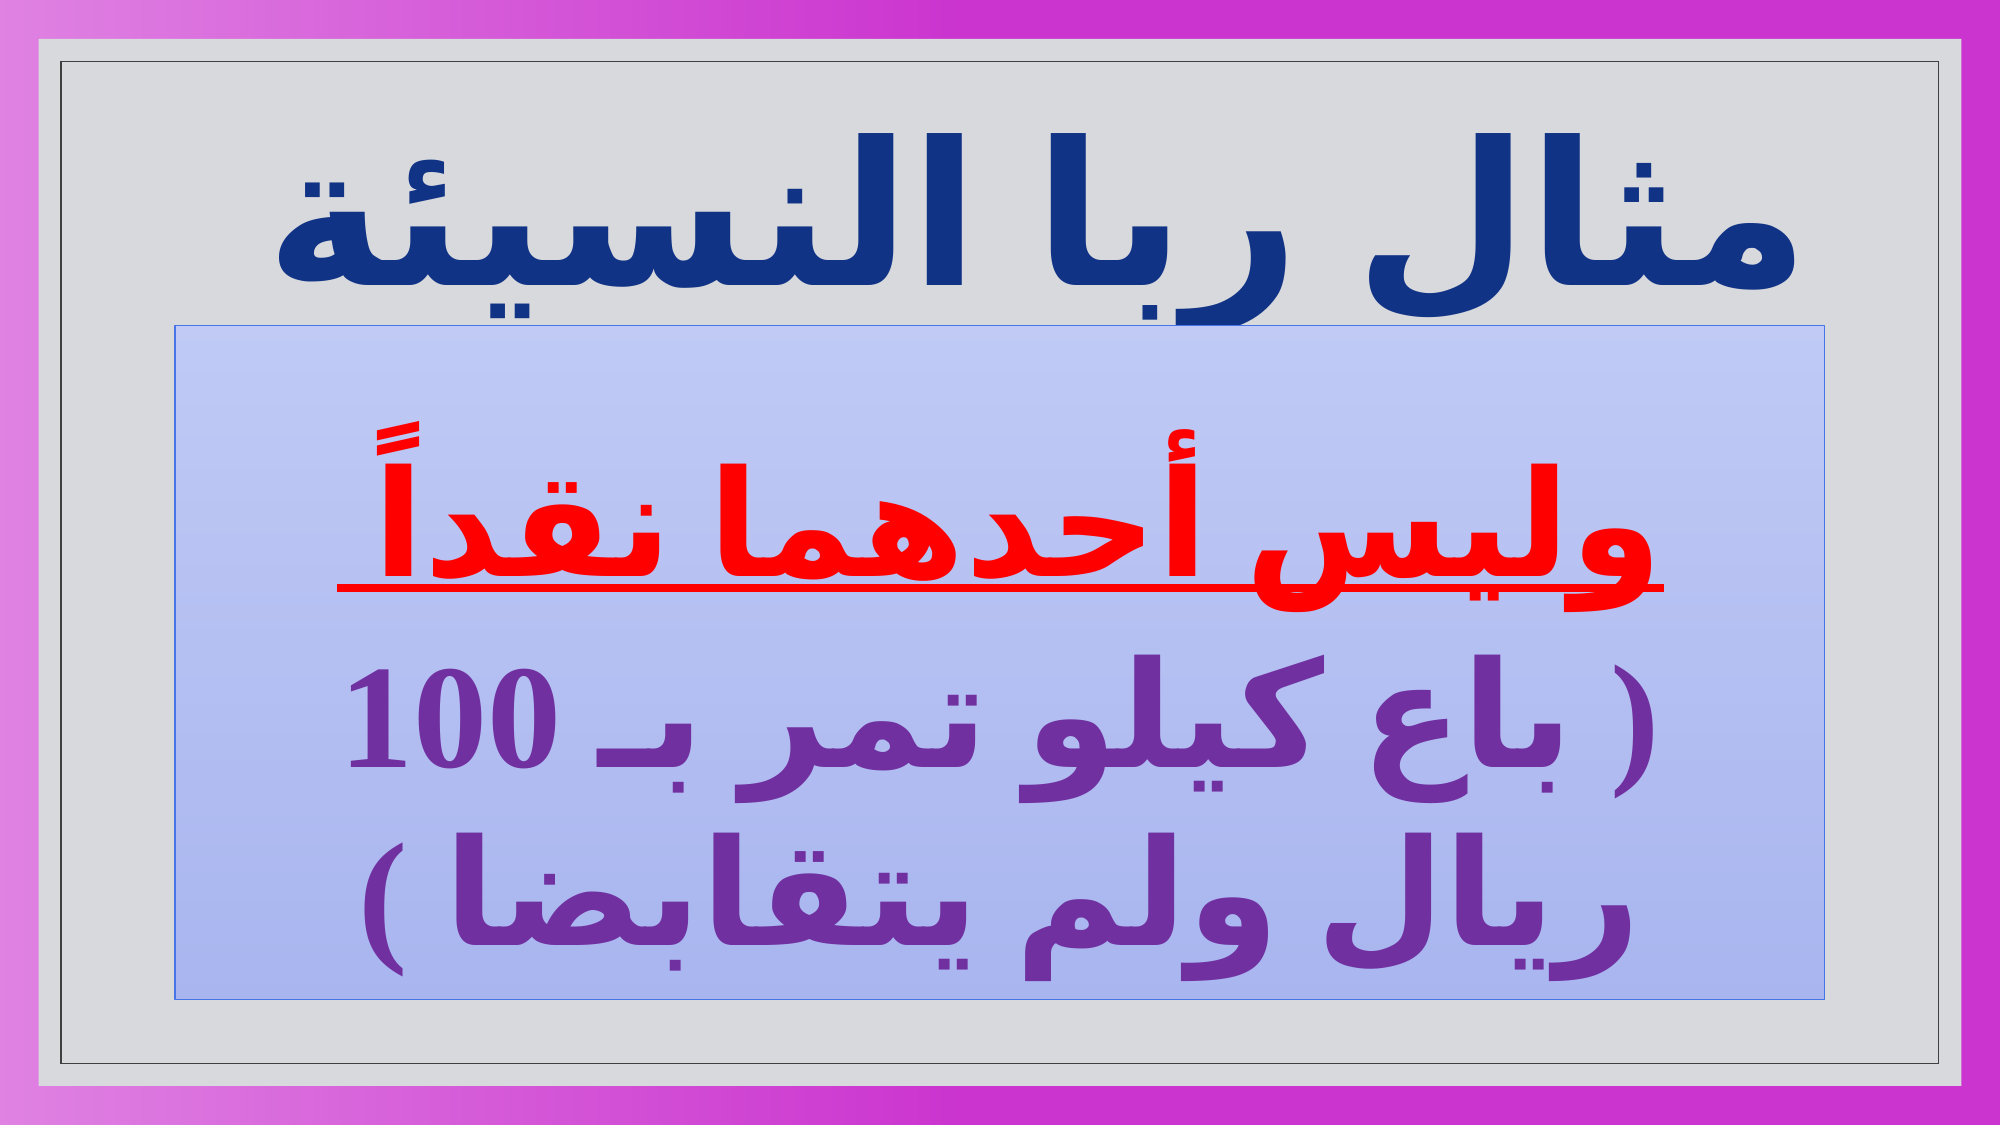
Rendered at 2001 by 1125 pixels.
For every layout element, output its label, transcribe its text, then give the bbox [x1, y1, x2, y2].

list وليس أحدهما نقداً ( باع كيلو تمر بـ 100 ريال ولم يتقابضا ) [174, 325, 1825, 1000]
title مثال ربا النسيئة [174, 92, 1825, 325]
